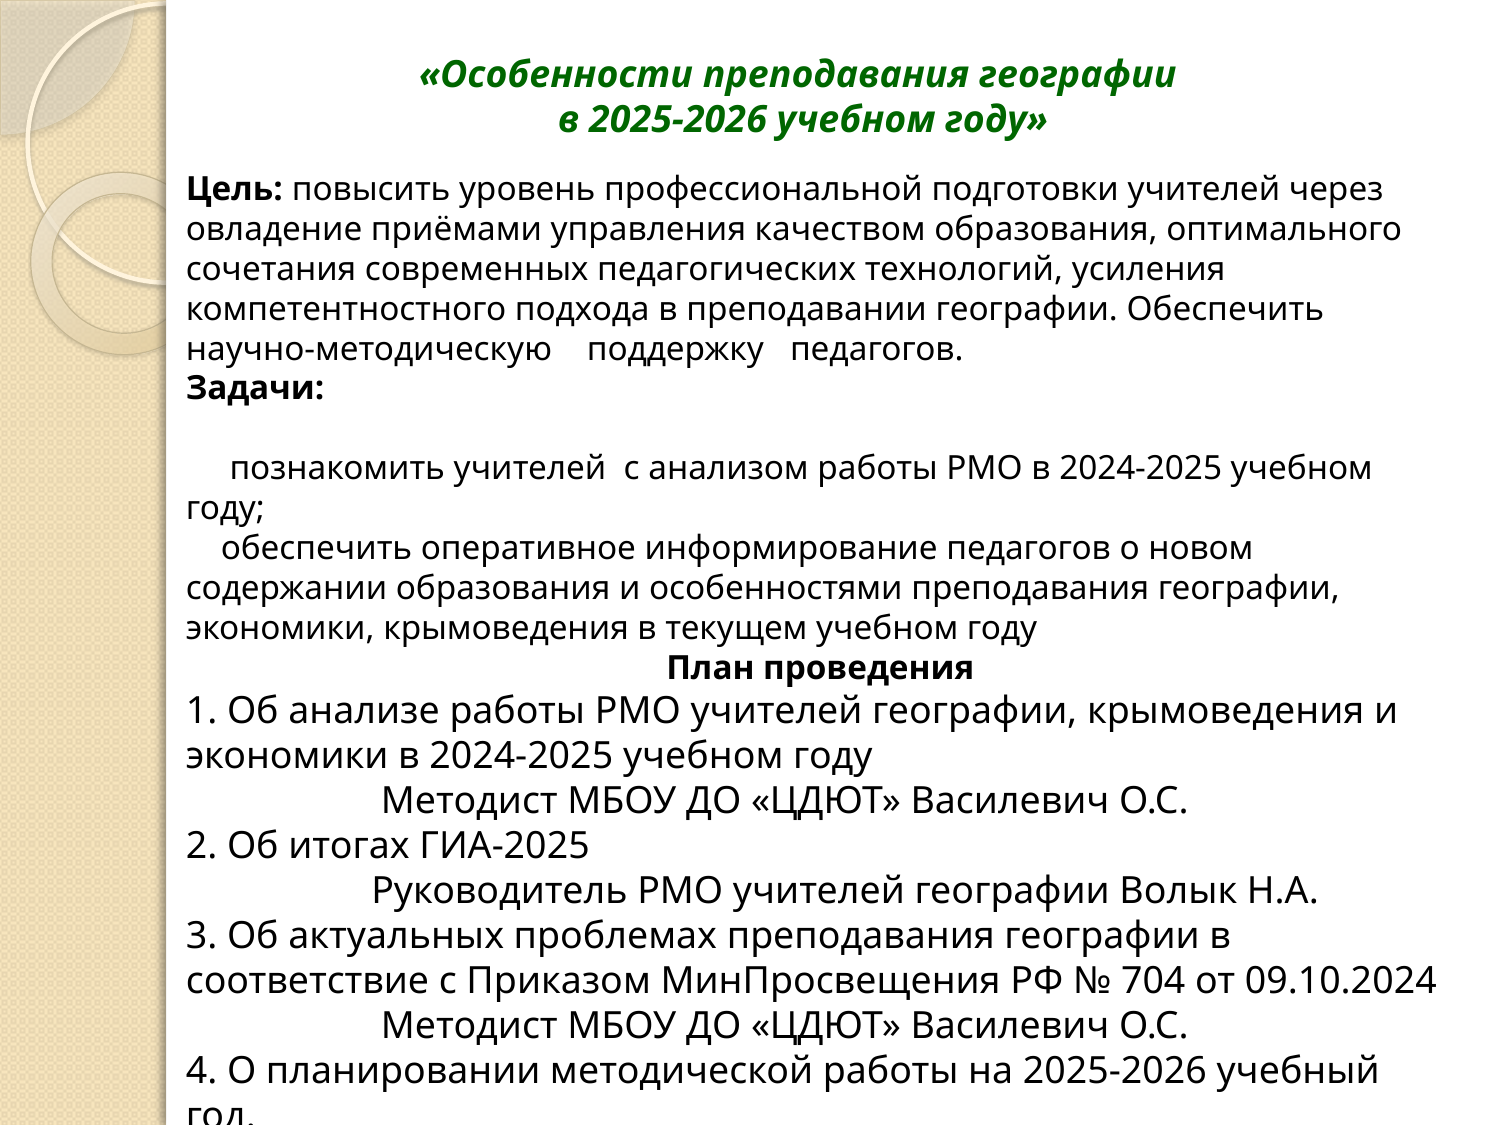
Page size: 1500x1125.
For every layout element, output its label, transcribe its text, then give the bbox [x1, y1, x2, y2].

text_box Цель: повысить уровень профессиональной подготовки учителей через овладение приёмами управления качеством образования, оптимального сочетания современных педагогических технологий, усиления компетентностного подхода в преподавании географии. Обеспечить научно-методическую поддержку педагогов. Задачи: познакомить учителей с анализом работы РМО в 2024-2025 учебном году; обеспечить оперативное информирование педагогов о новом содержании образования и особенностями преподавания географии, экономики, крымоведения в текущем учебном году План проведения 1. Об анализе работы РМО учителей географии, крымоведения и экономики в 2024-2025 учебном году Методист МБОУ ДО «ЦДЮТ» Василевич О.С. 2. Об итогах ГИА-2025 Руководитель РМО учителей географии Волык Н.А. 3. Об актуальных проблемах преподавания географии в соответствие с Приказом МинПросвещения РФ № 704 от 09.10.2024 Методист МБОУ ДО «ЦДЮТ» Василевич О.С. 4. О планировании методической работы на 2025-2026 учебный год. [171, 0, 1471, 1125]
text_box «Особенности преподавания географии в 2025-2026 учебном году» [171, 42, 1435, 148]
